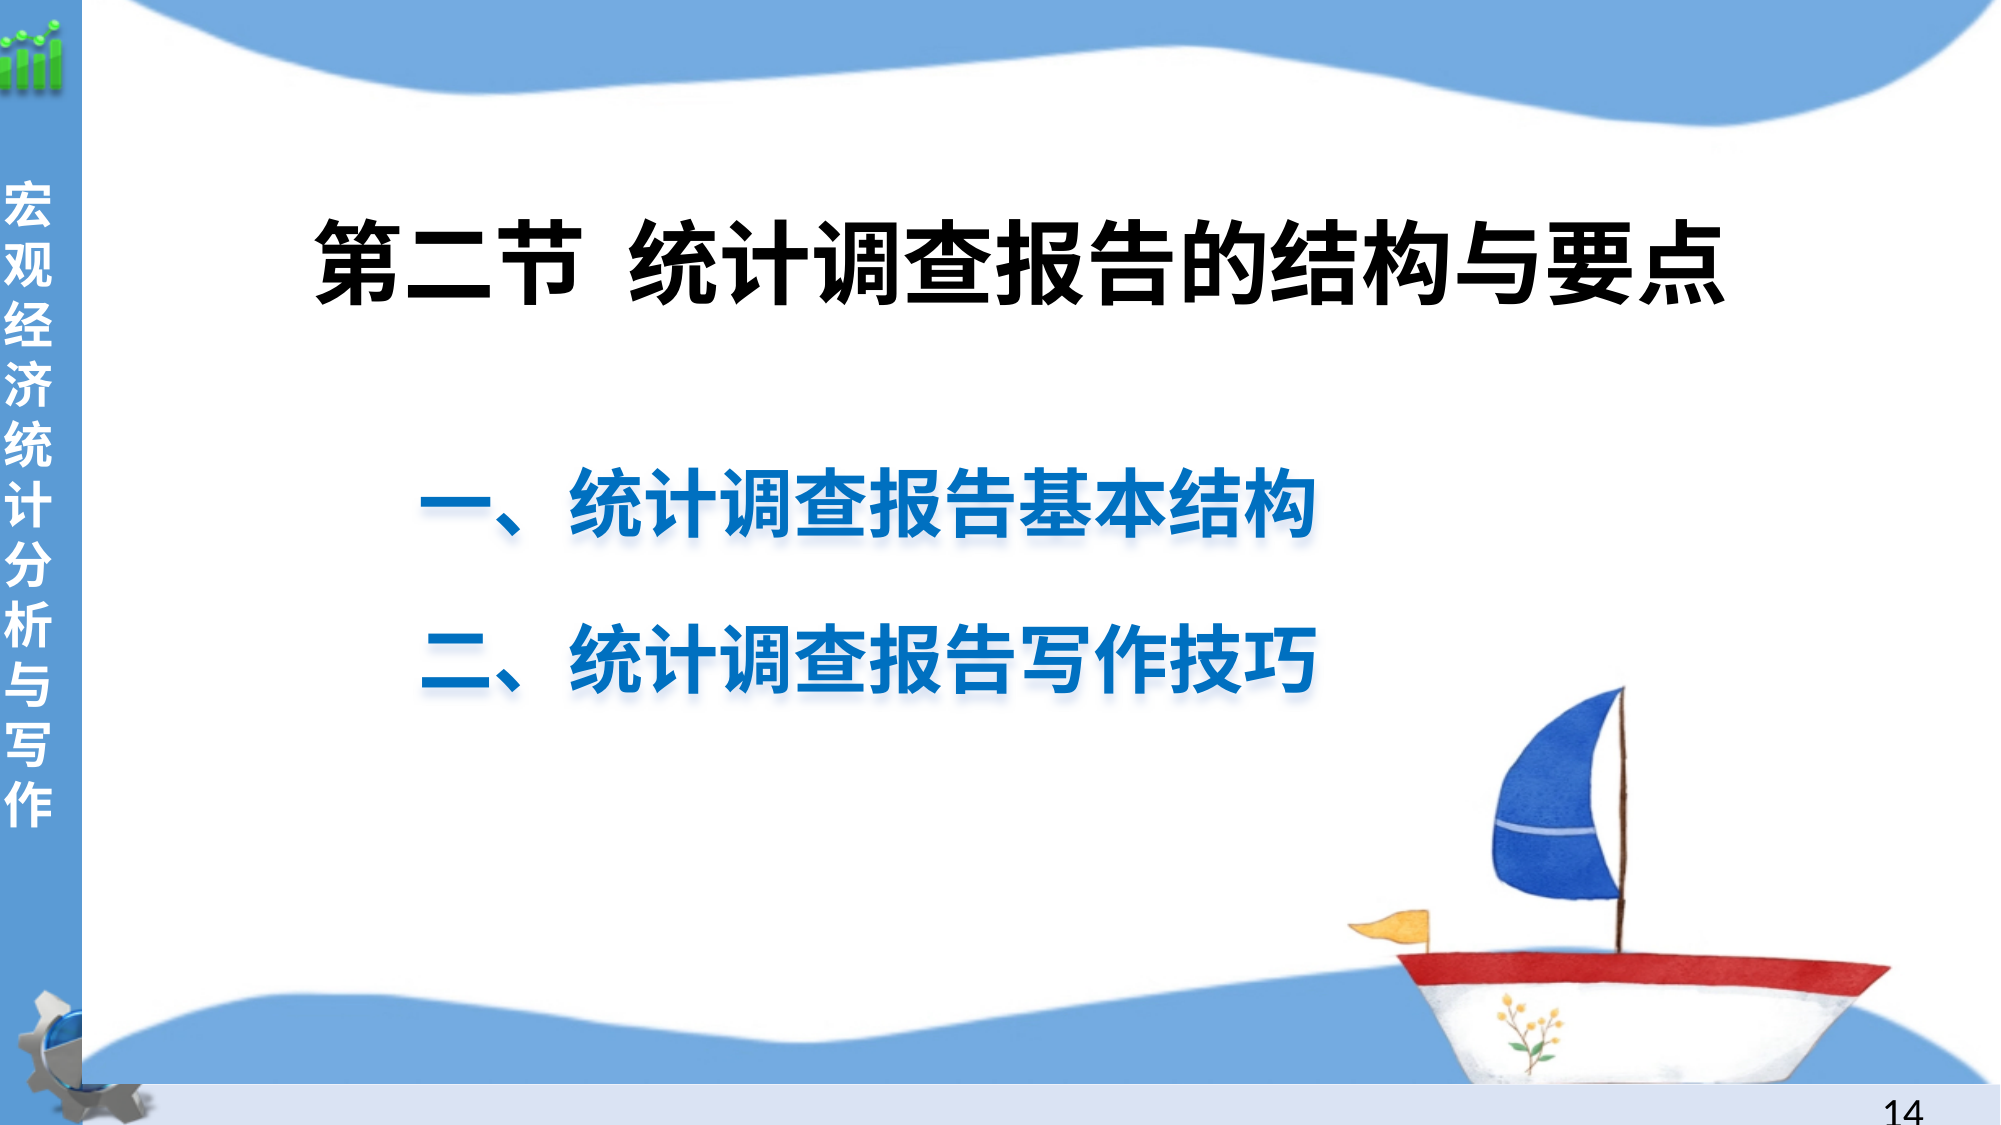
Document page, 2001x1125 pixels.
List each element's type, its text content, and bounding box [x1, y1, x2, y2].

text_box 宏观经济统计分析与写作 [0, 116, 72, 891]
picture [0, 0, 2001, 1125]
slide_number 13 [1786, 1085, 1940, 1125]
